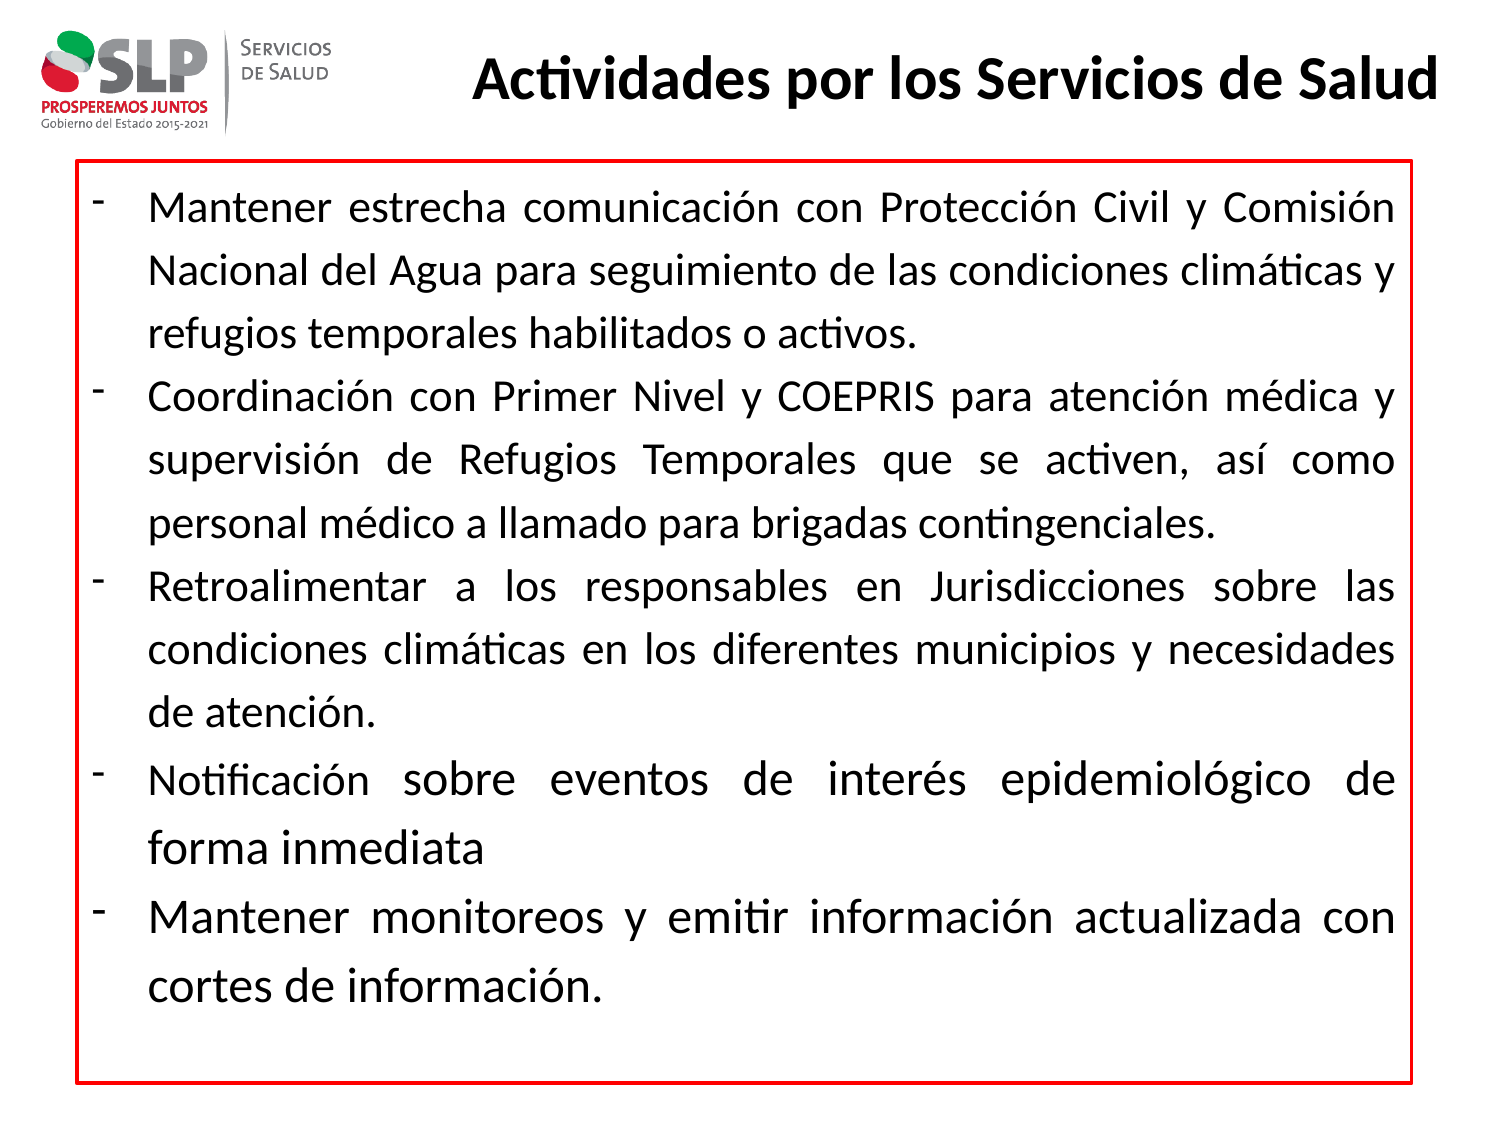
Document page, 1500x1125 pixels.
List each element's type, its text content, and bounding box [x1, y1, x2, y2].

text_box Mantener estrecha comunicación con Protección Civil y Comisión Nacional del Agua para seguimiento de las condiciones climáticas y refugios temporales habilitados o activos. Coordinación con Primer Nivel y COEPRIS para atención médica y supervisión de Refugios Temporales que se activen, así como personal médico a llamado para brigadas contingenciales. Retroalimentar a los responsables en Jurisdicciones sobre las condiciones climáticas en los diferentes municipios y necesidades de atención. Notificación sobre eventos de interés epidemiológico de forma inmediata Mantener monitoreos y emitir información actualizada con cortes de información. [76, 160, 1412, 1084]
text_box [25, 0, 604, 226]
picture [40, 30, 332, 137]
title Actividades por los Servicios de Salud [604, 23, 1495, 126]
